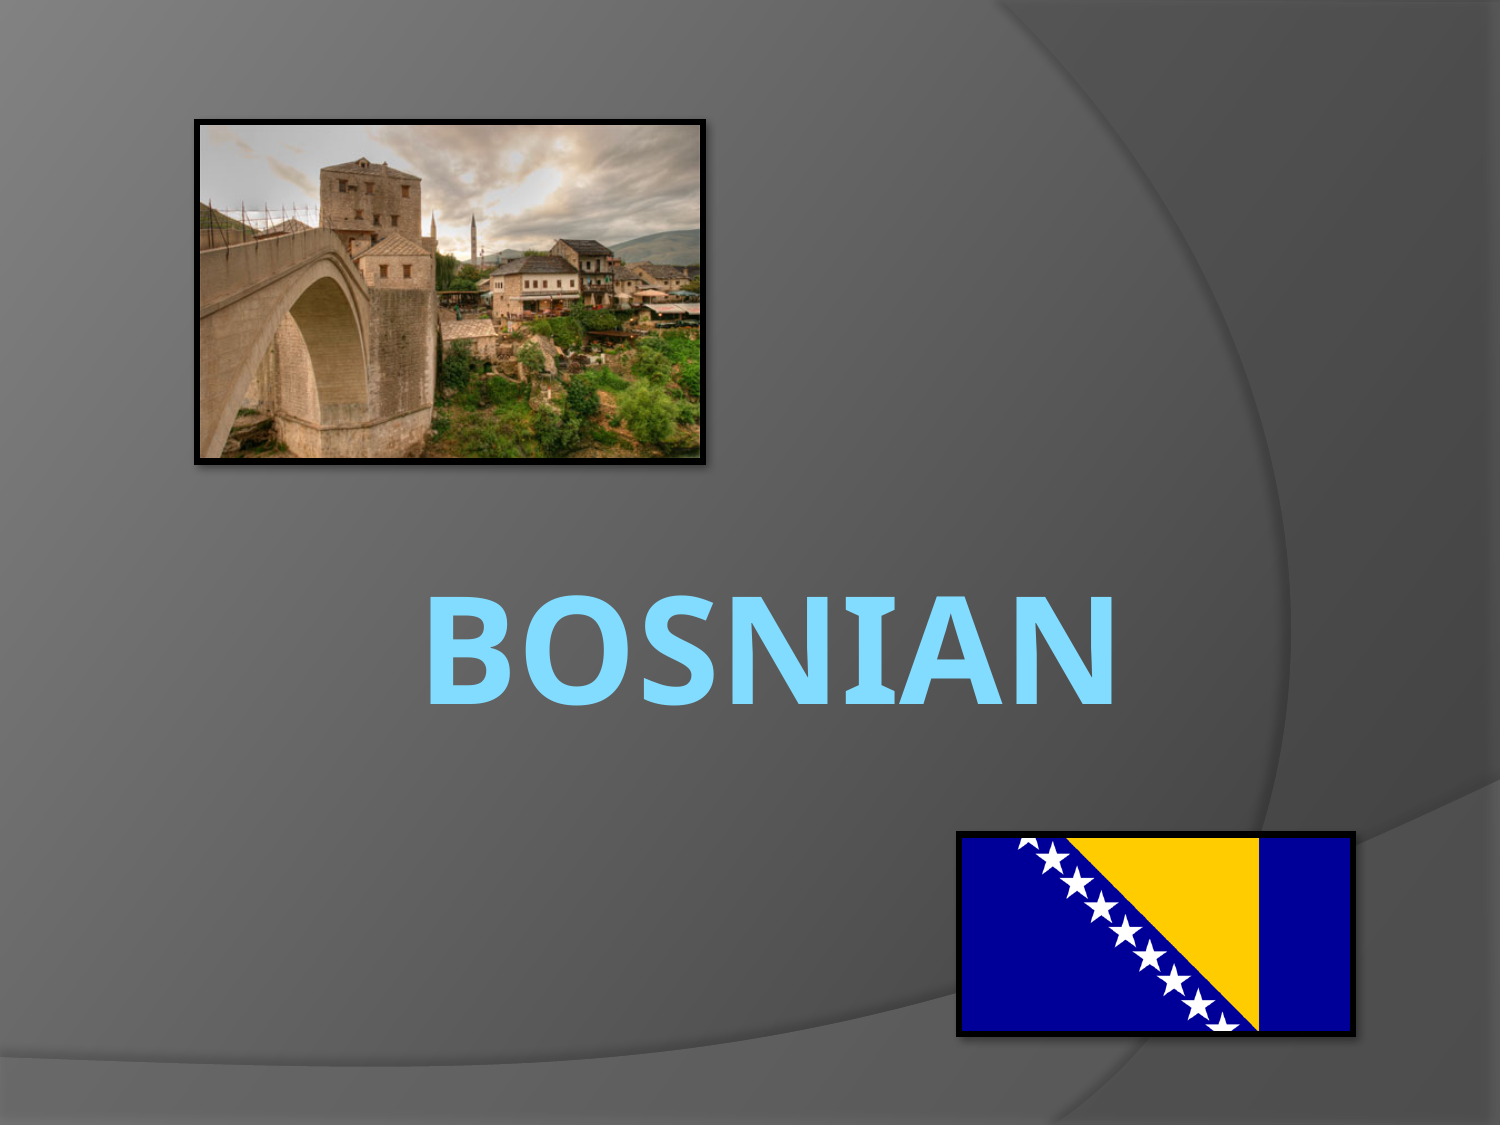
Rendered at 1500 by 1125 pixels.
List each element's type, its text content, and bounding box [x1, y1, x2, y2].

picture [962, 837, 1351, 1032]
picture [199, 124, 701, 459]
title Bosnian [70, 547, 1134, 925]
